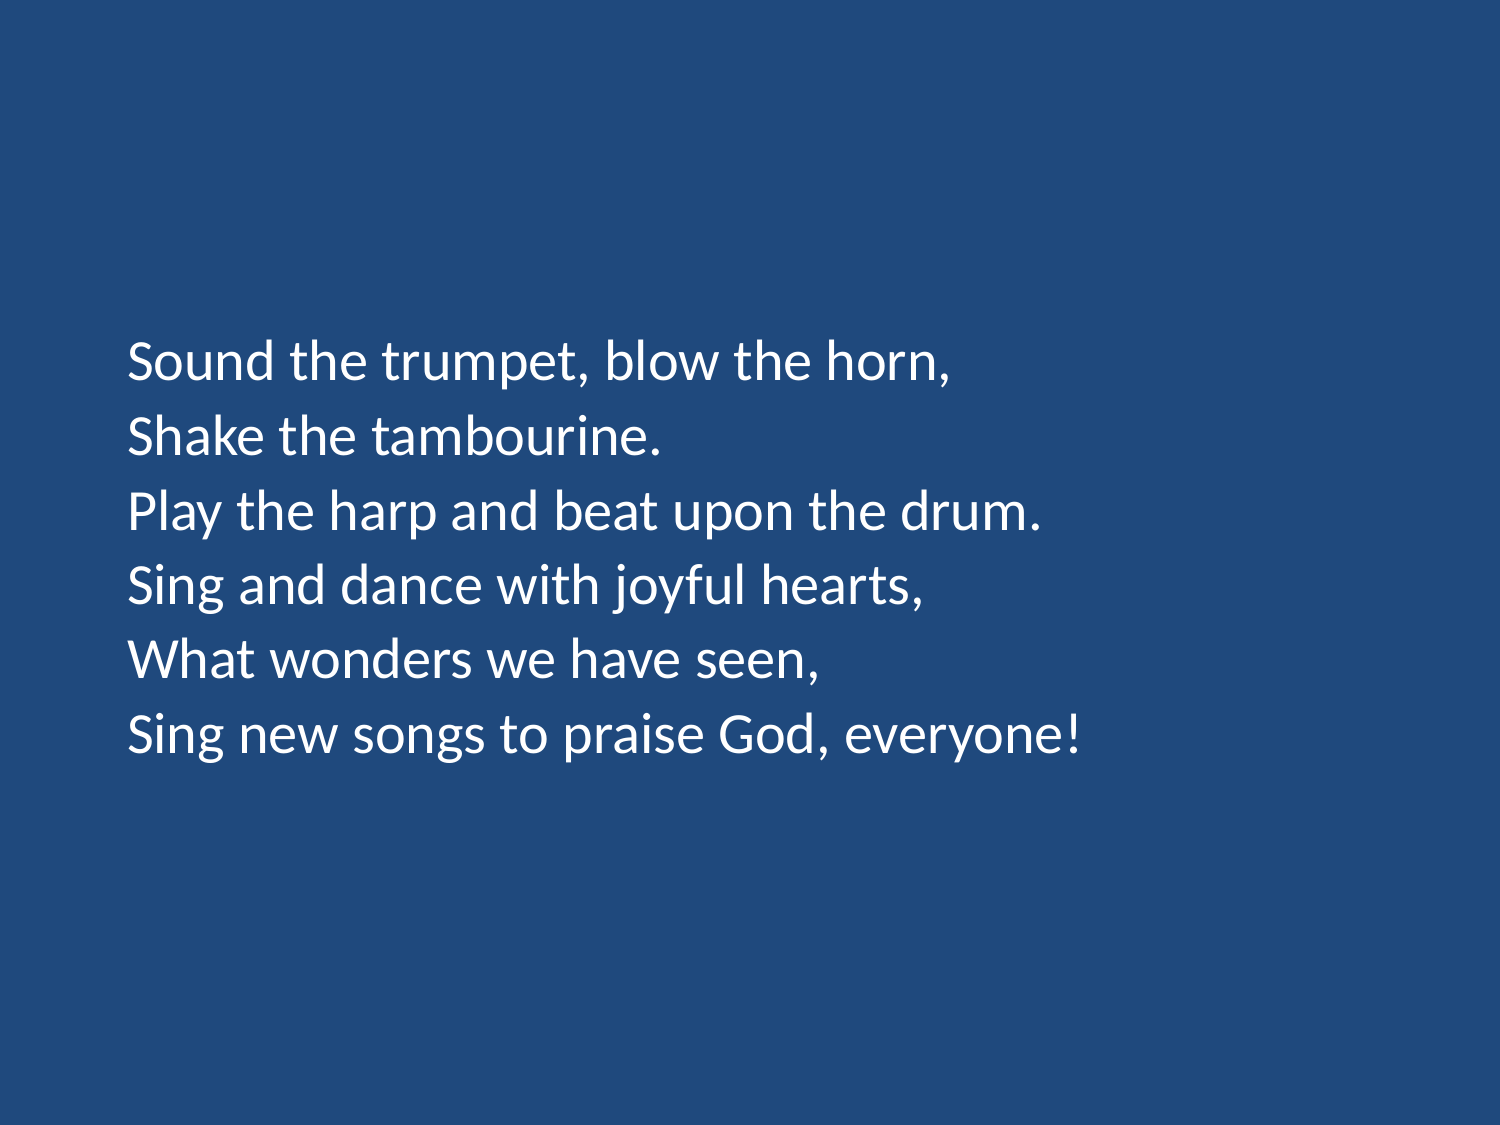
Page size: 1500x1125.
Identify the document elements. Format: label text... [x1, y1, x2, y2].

list Sound the trumpet, blow the horn, Shake the tambourine. Play the harp and beat upon the drum. Sing and dance with joyful hearts, What wonders we have seen, Sing new songs to praise God, everyone! [112, 323, 1450, 802]
